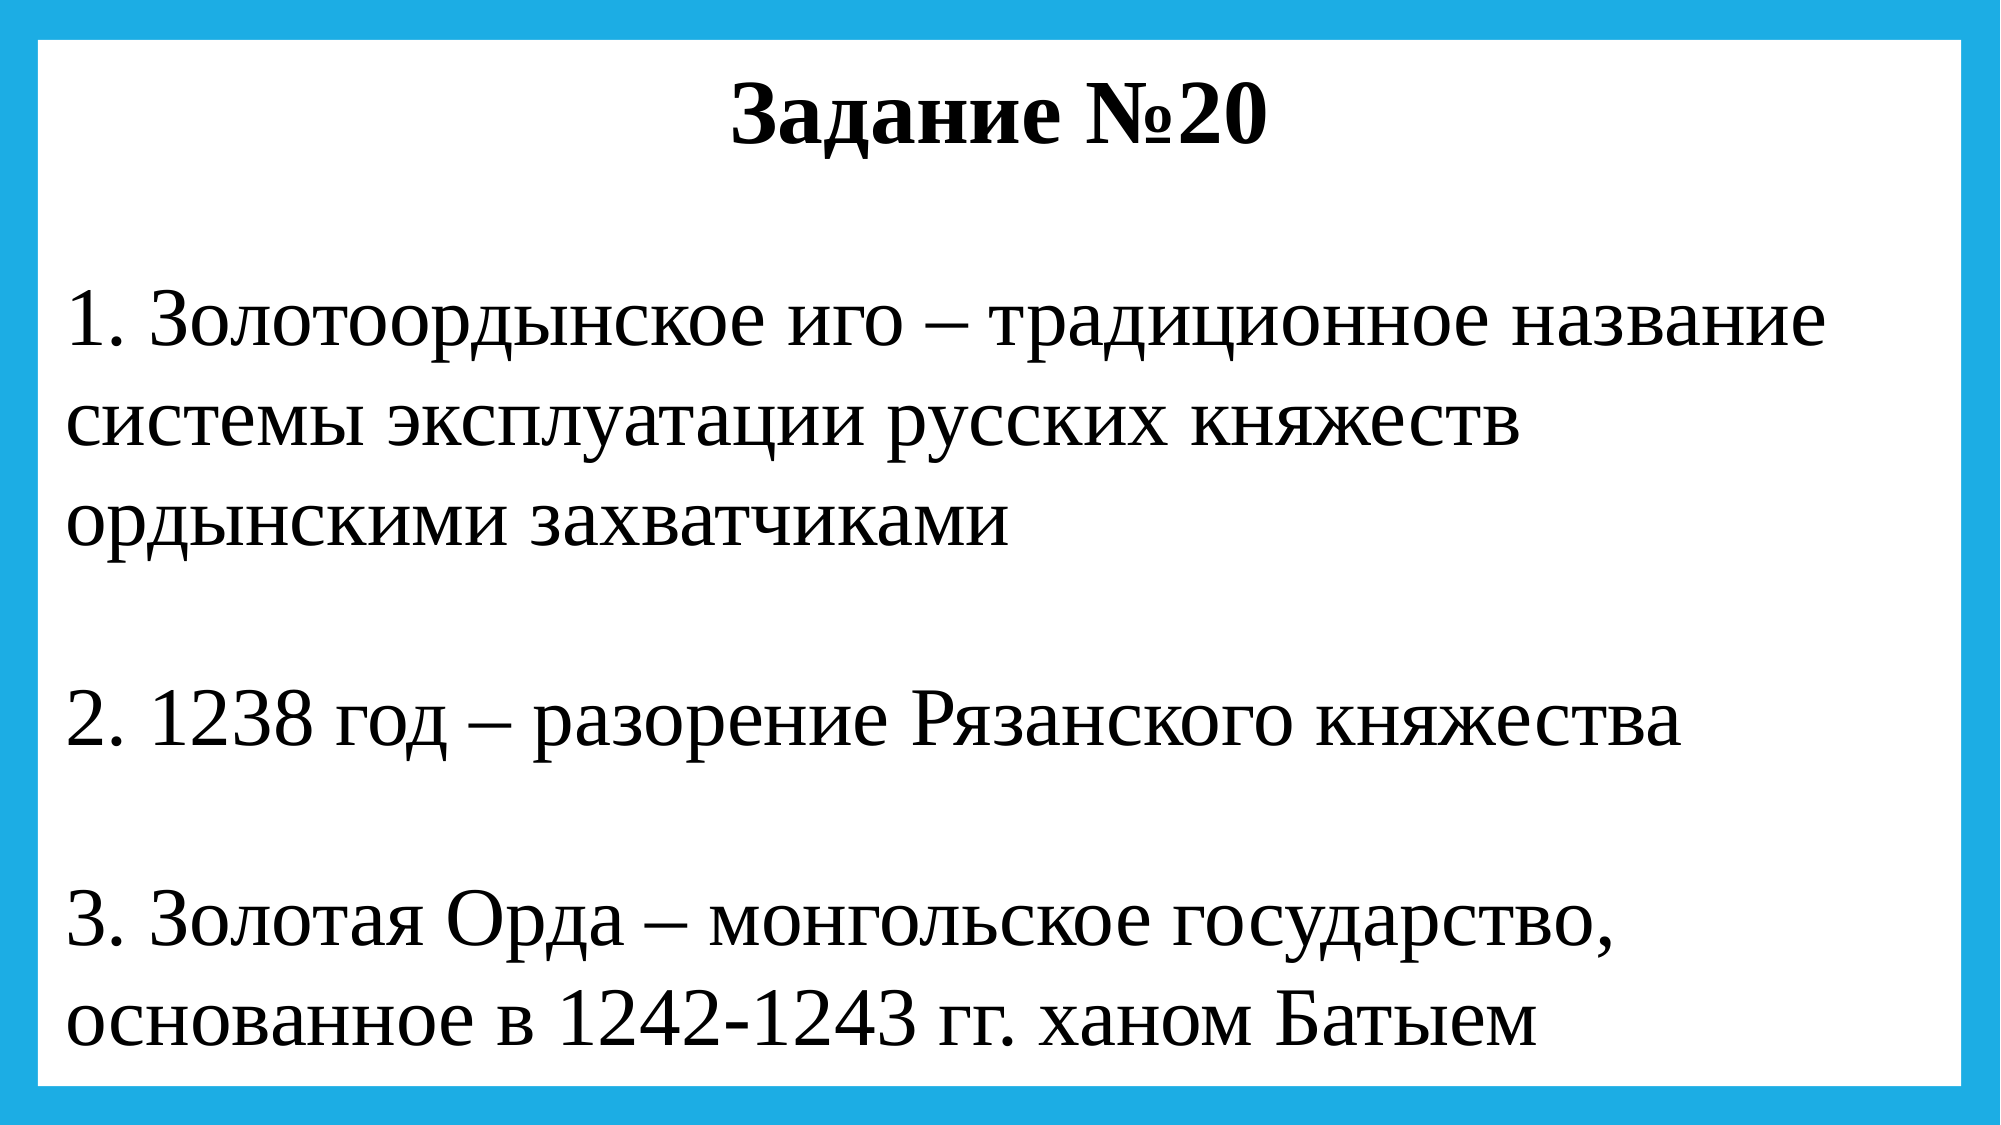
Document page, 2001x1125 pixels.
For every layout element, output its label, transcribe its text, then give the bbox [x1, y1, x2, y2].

text_box Задание №20 1. Золотоордынское иго – традиционное название системы эксплуатации русских княжеств ордынскими захватчиками 2. 1238 год – разорение Рязанского княжества 3. Золотая Орда – монгольское государство, основанное в 1242-1243 гг. ханом Батыем [50, 45, 1950, 1070]
